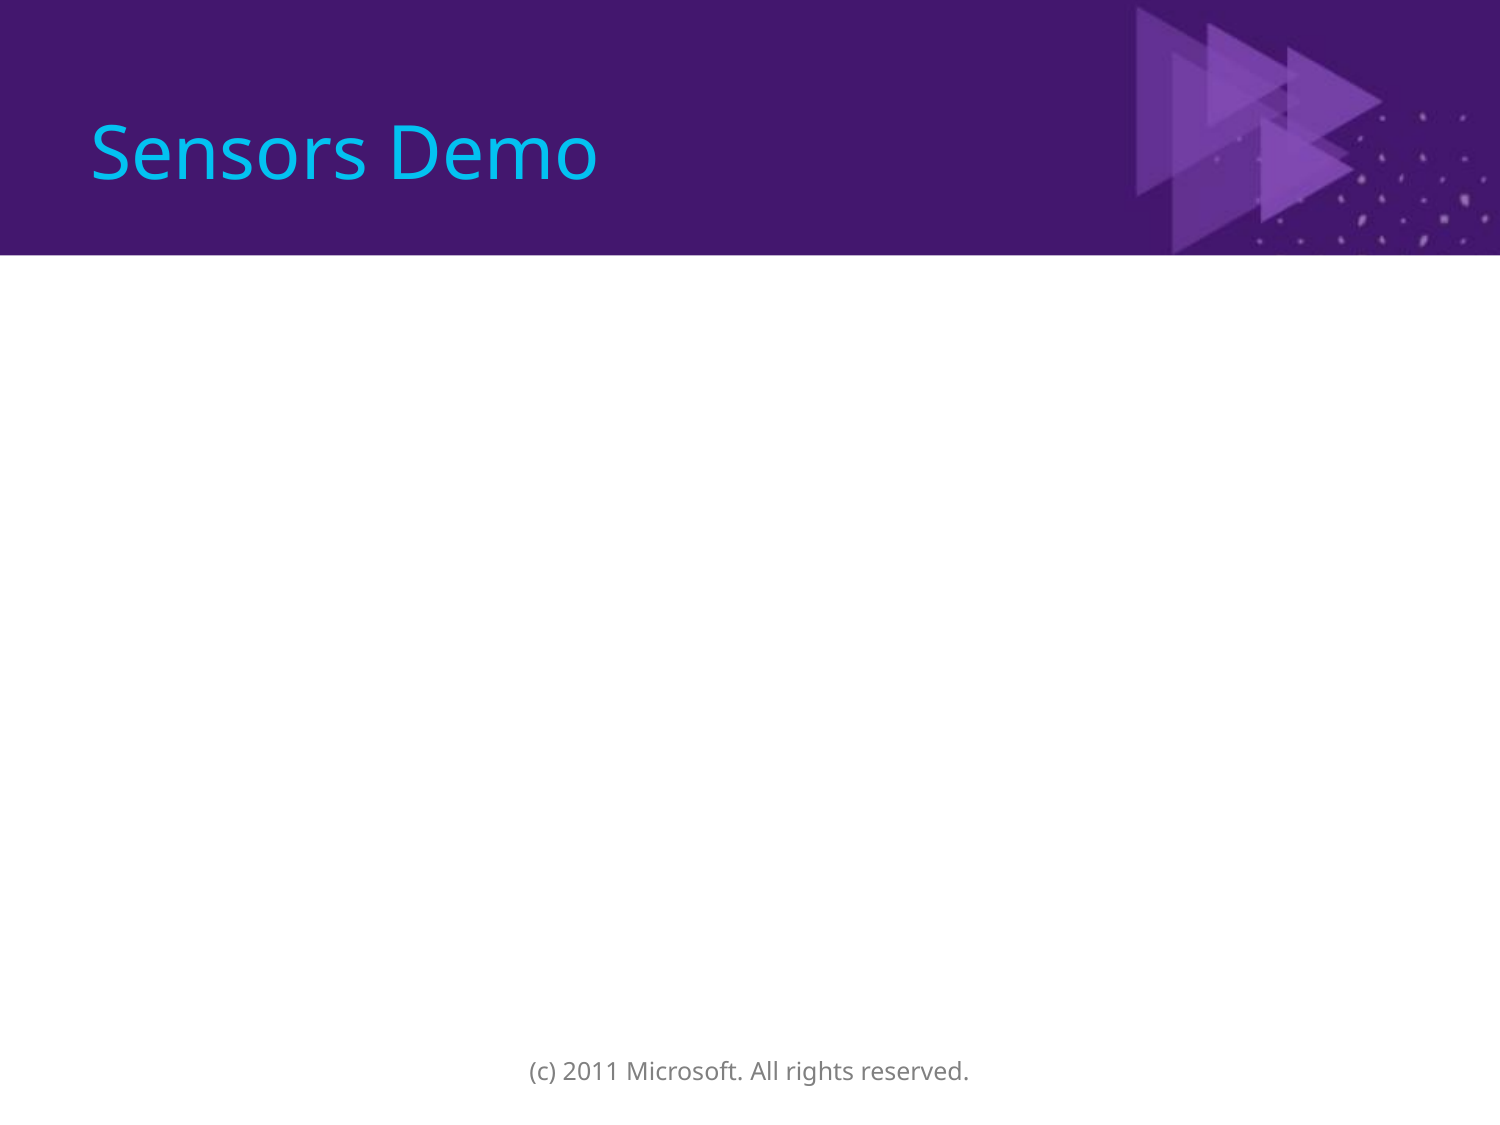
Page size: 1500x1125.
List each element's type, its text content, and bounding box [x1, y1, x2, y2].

footer (c) 2011 Microsoft. All rights reserved. [512, 1042, 988, 1103]
picture [0, 0, 1500, 255]
title Sensors Demo [75, 56, 1425, 244]
